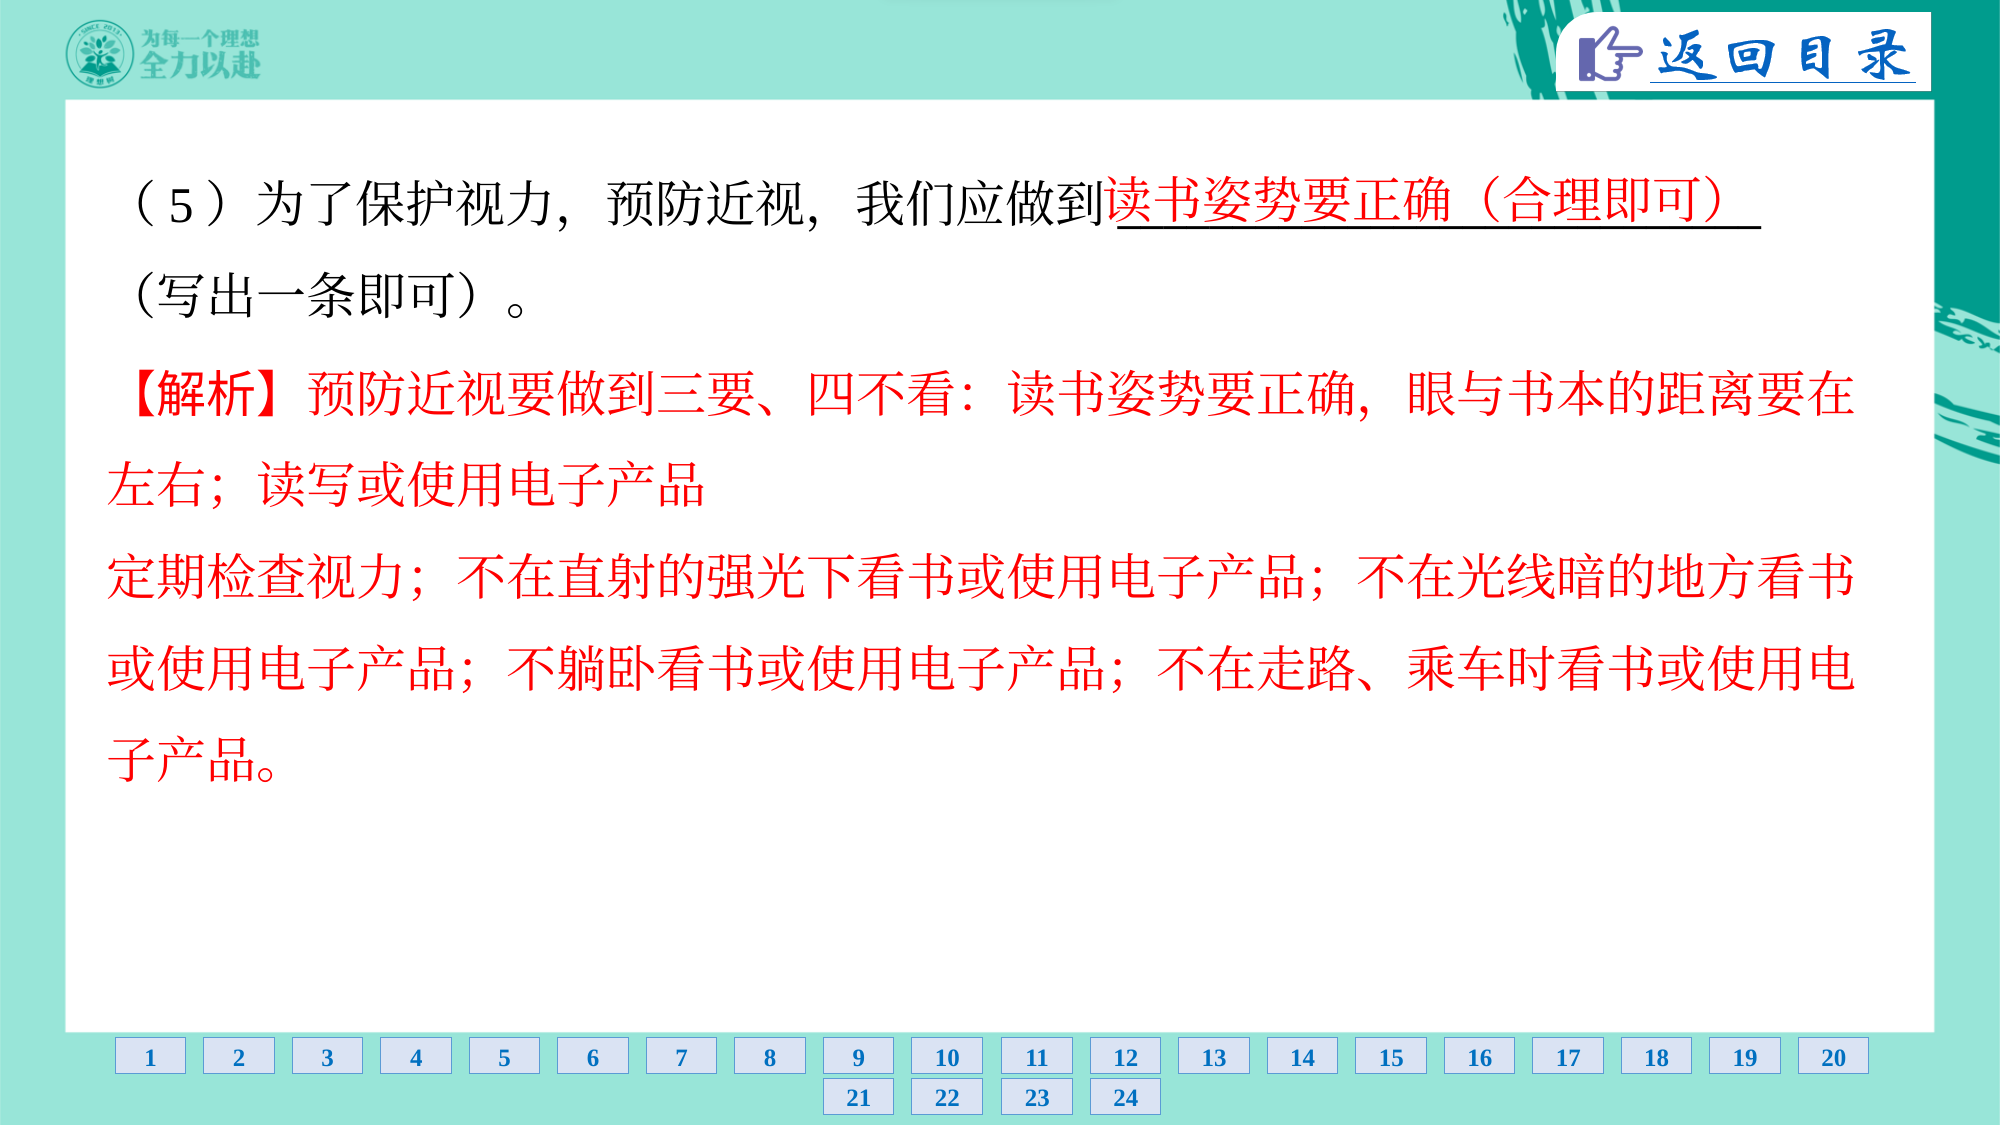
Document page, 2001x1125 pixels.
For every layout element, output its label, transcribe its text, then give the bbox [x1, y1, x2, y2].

text_box （5）为了保护视力，预防近视，我们应做到____________________________ （写出一条即可）。 [106, 140, 1895, 325]
picture [0, 0, 2000, 1125]
text_box 读书姿势要正确（合理即可） [1084, 136, 1771, 228]
